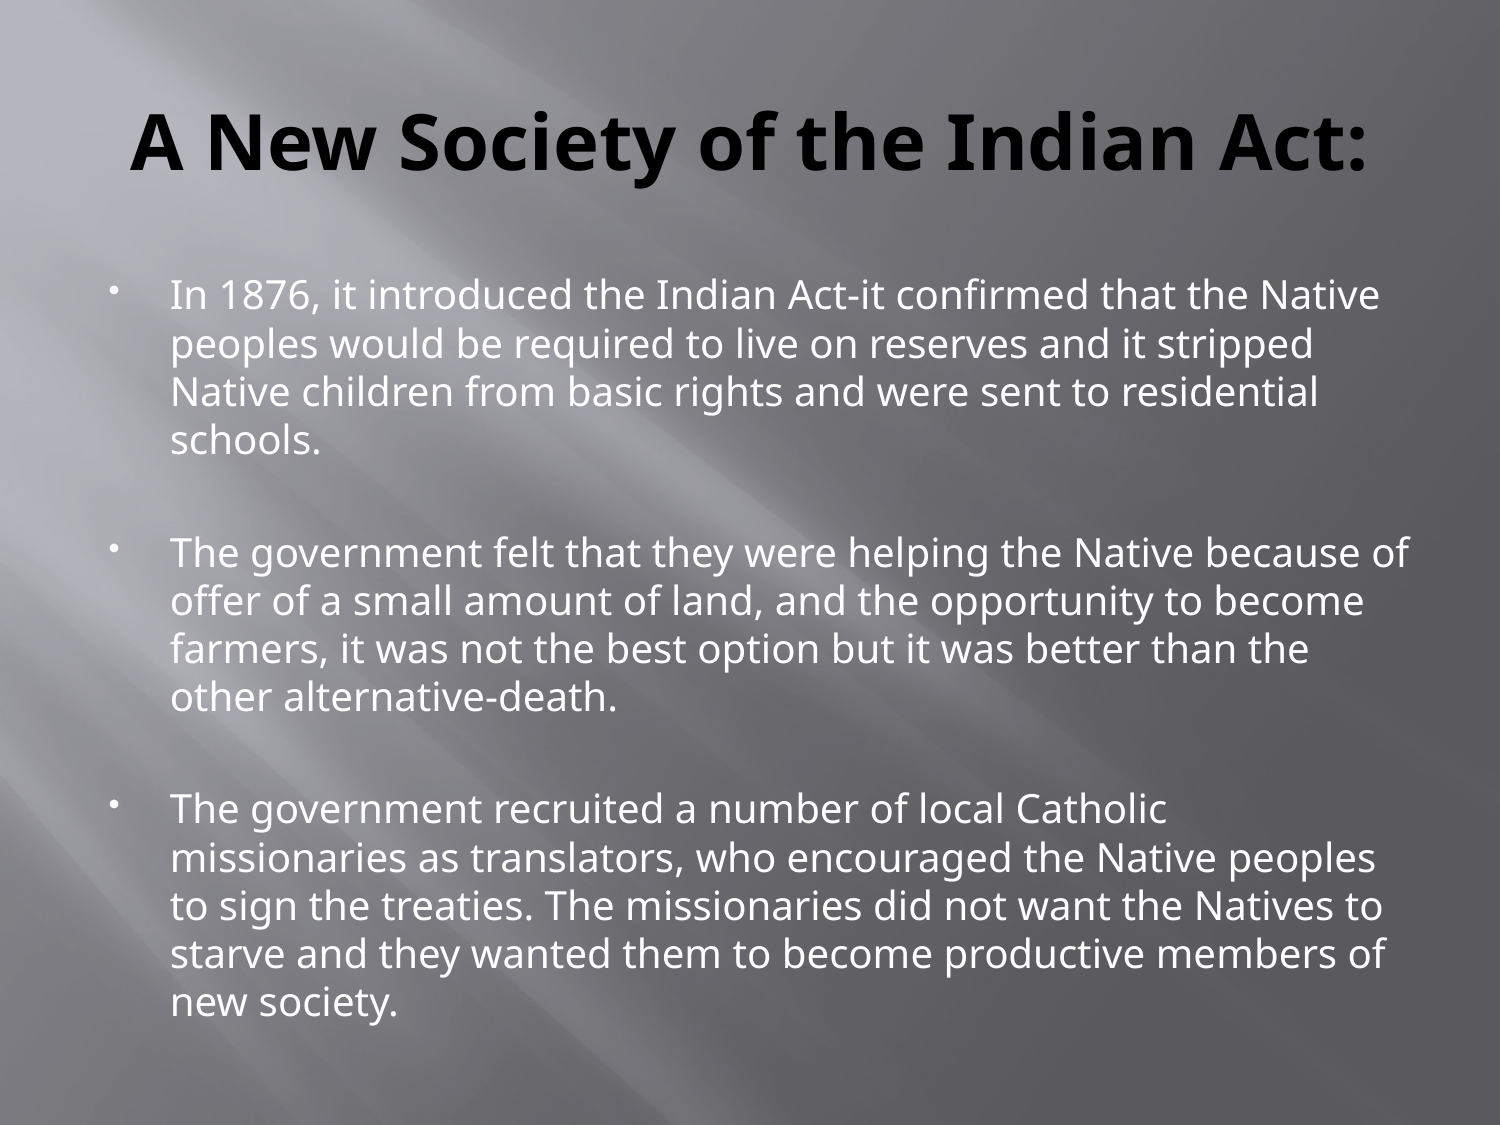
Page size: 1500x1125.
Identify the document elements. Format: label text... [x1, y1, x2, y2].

list In 1876, it introduced the Indian Act-it confirmed that the Native peoples would be required to live on reserves and it stripped Native children from basic rights and were sent to residential schools. The government felt that they were helping the Native because of offer of a small amount of land, and the opportunity to become farmers, it was not the best option but it was better than the other alternative-death. The government recruited a number of local Catholic missionaries as translators, who encouraged the Native peoples to sign the treaties. The missionaries did not want the Natives to starve and they wanted them to become productive members of new society. [75, 262, 1425, 1035]
title A New Society of the Indian Act: [75, 45, 1425, 233]
